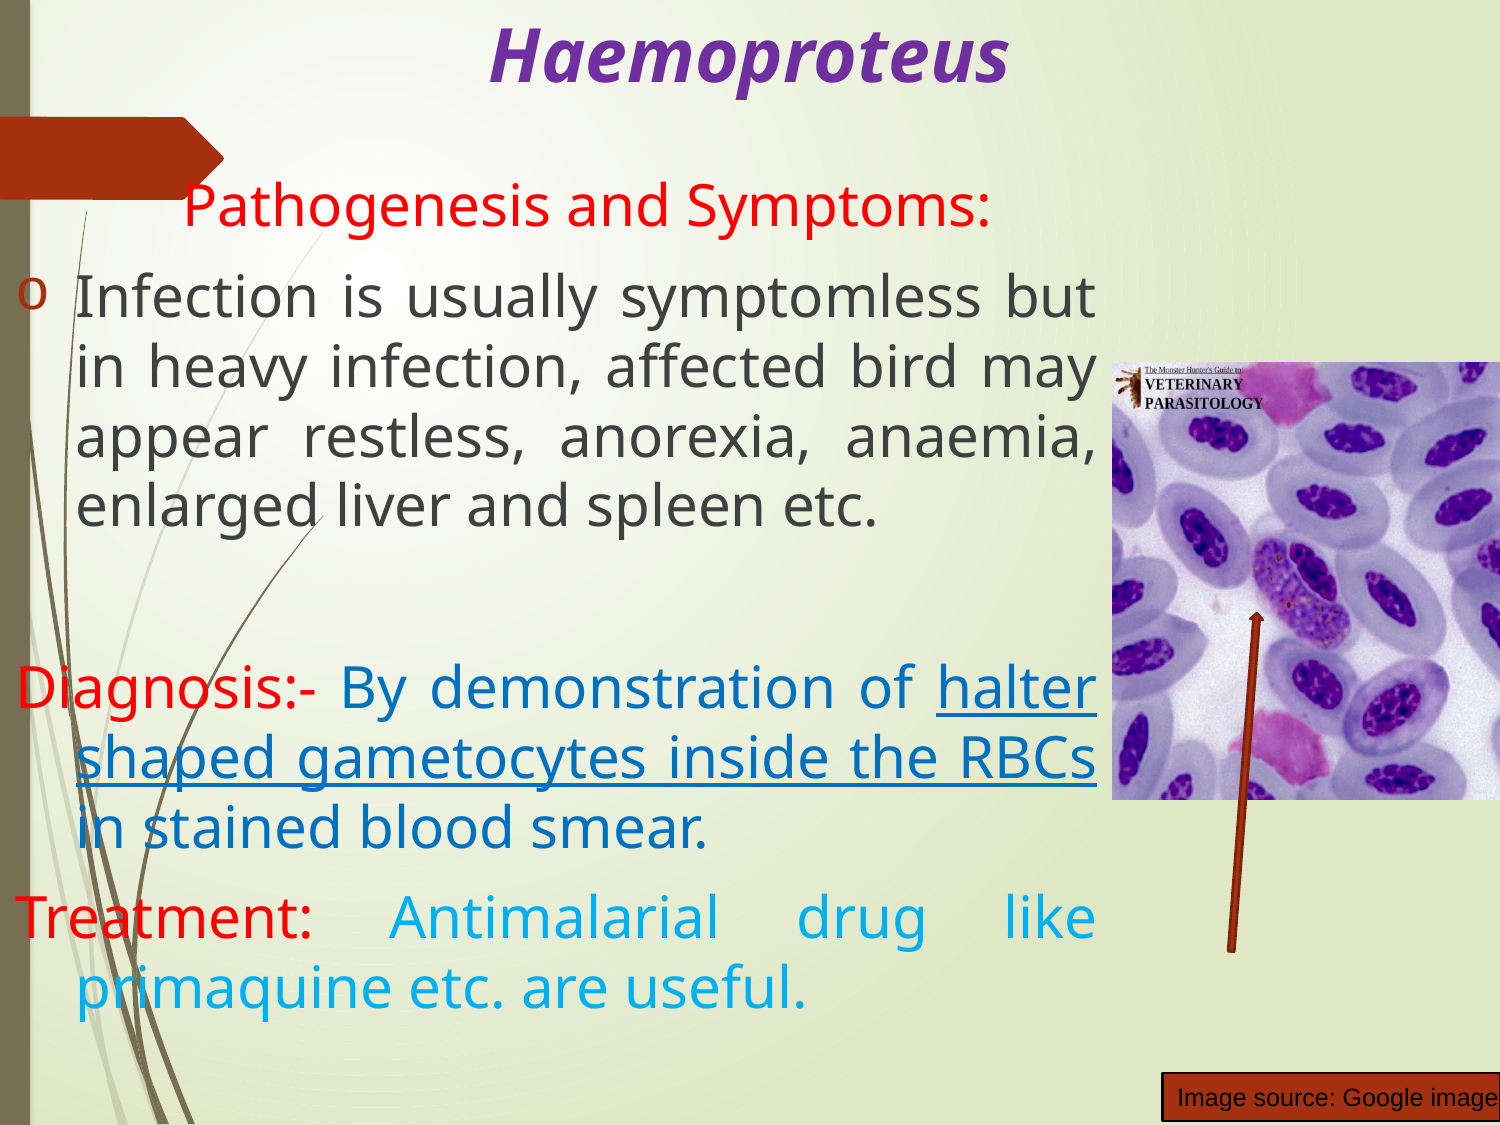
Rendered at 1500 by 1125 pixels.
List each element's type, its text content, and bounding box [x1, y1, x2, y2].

text_box [1226, 809, 1247, 954]
title Haemoproteus [0, 0, 1500, 225]
list Pathogenesis and Symptoms: Infection is usually symptomless but in heavy infection, affected bird may appear restless, anorexia, anaemia, enlarged liver and spleen etc. Diagnosis:- By demonstration of halter shaped gametocytes inside the RBCs in stained blood smear. Treatment: Antimalarial drug like primaquine etc. are useful. [0, 160, 1113, 1125]
text_box Image source: Google image [1162, 1072, 1500, 1121]
picture [1112, 362, 1500, 801]
